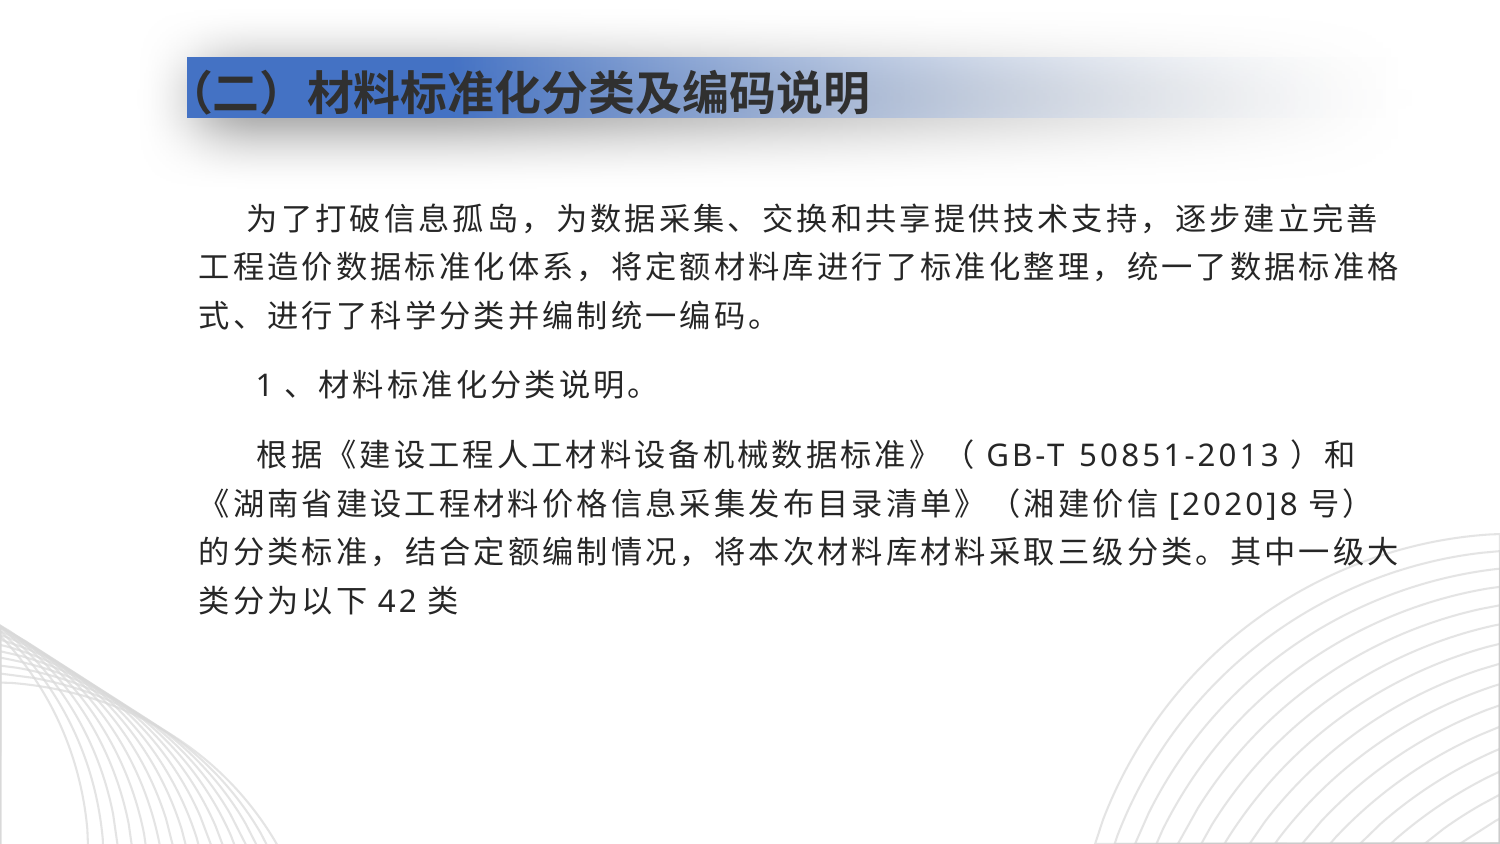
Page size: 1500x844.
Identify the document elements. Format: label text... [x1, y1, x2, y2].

title （二）材料标准化分类及编码说明 [149, 72, 1251, 127]
list 为了打破信息孤岛，为数据采集、交换和共享提供技术支持，逐步建立完善工程造价数据标准化体系，将定额材料库进行了标准化整理，统一了数据标准格式、进行了科学分类并编制统一编码。 1、材料标准化分类说明。 根据《建设工程人工材料设备机械数据标准》（GB-T 50851-2013）和《湖南省建设工程材料价格信息采集发布目录清单》（湘建价信[2020]8号）的分类标准，结合定额编制情况，将本次材料库材料采取三级分类。其中一级大类分为以下42类 [187, 117, 1418, 781]
text_box [186, 57, 1389, 117]
